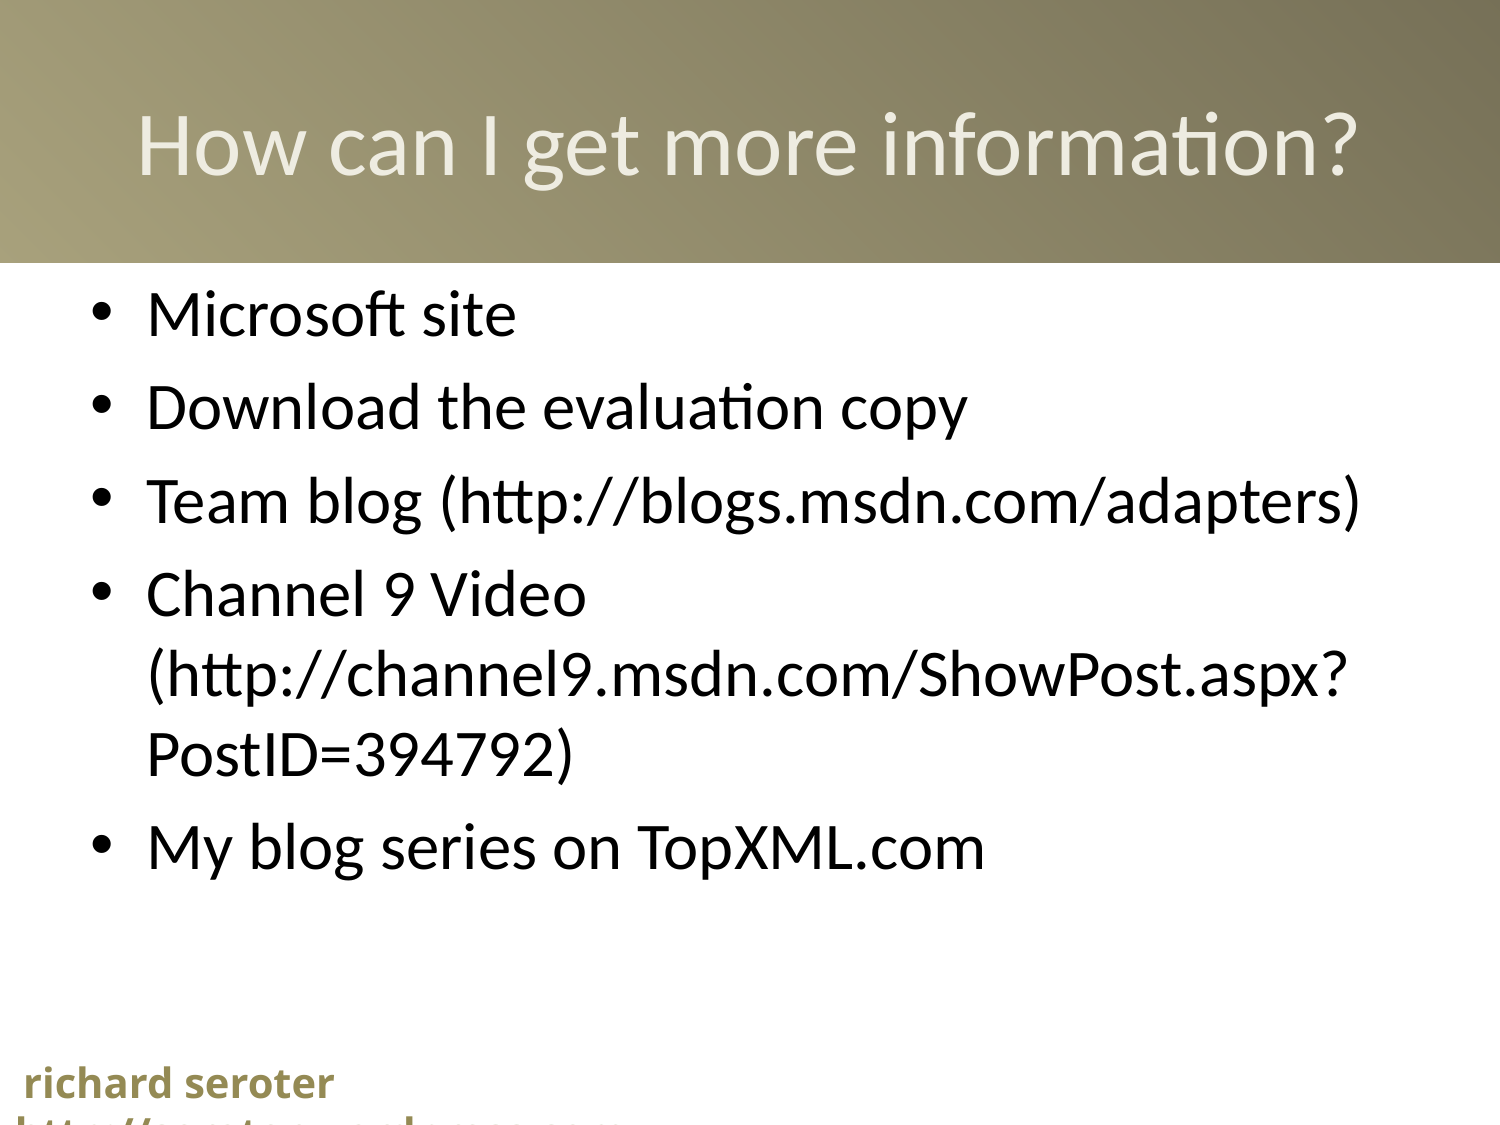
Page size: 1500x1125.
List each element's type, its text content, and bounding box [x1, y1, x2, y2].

text_box richard seroter http://seroter.wordpress.com [0, 1049, 1500, 1125]
title How can I get more information? [75, 45, 1425, 233]
text_box [0, 0, 1500, 265]
list Microsoft site Download the evaluation copy Team blog (http://blogs.msdn.com/adapters) Channel 9 Video (http://channel9.msdn.com/ShowPost.aspx?PostID=394792) My blog series on TopXML.com [75, 262, 1425, 1005]
